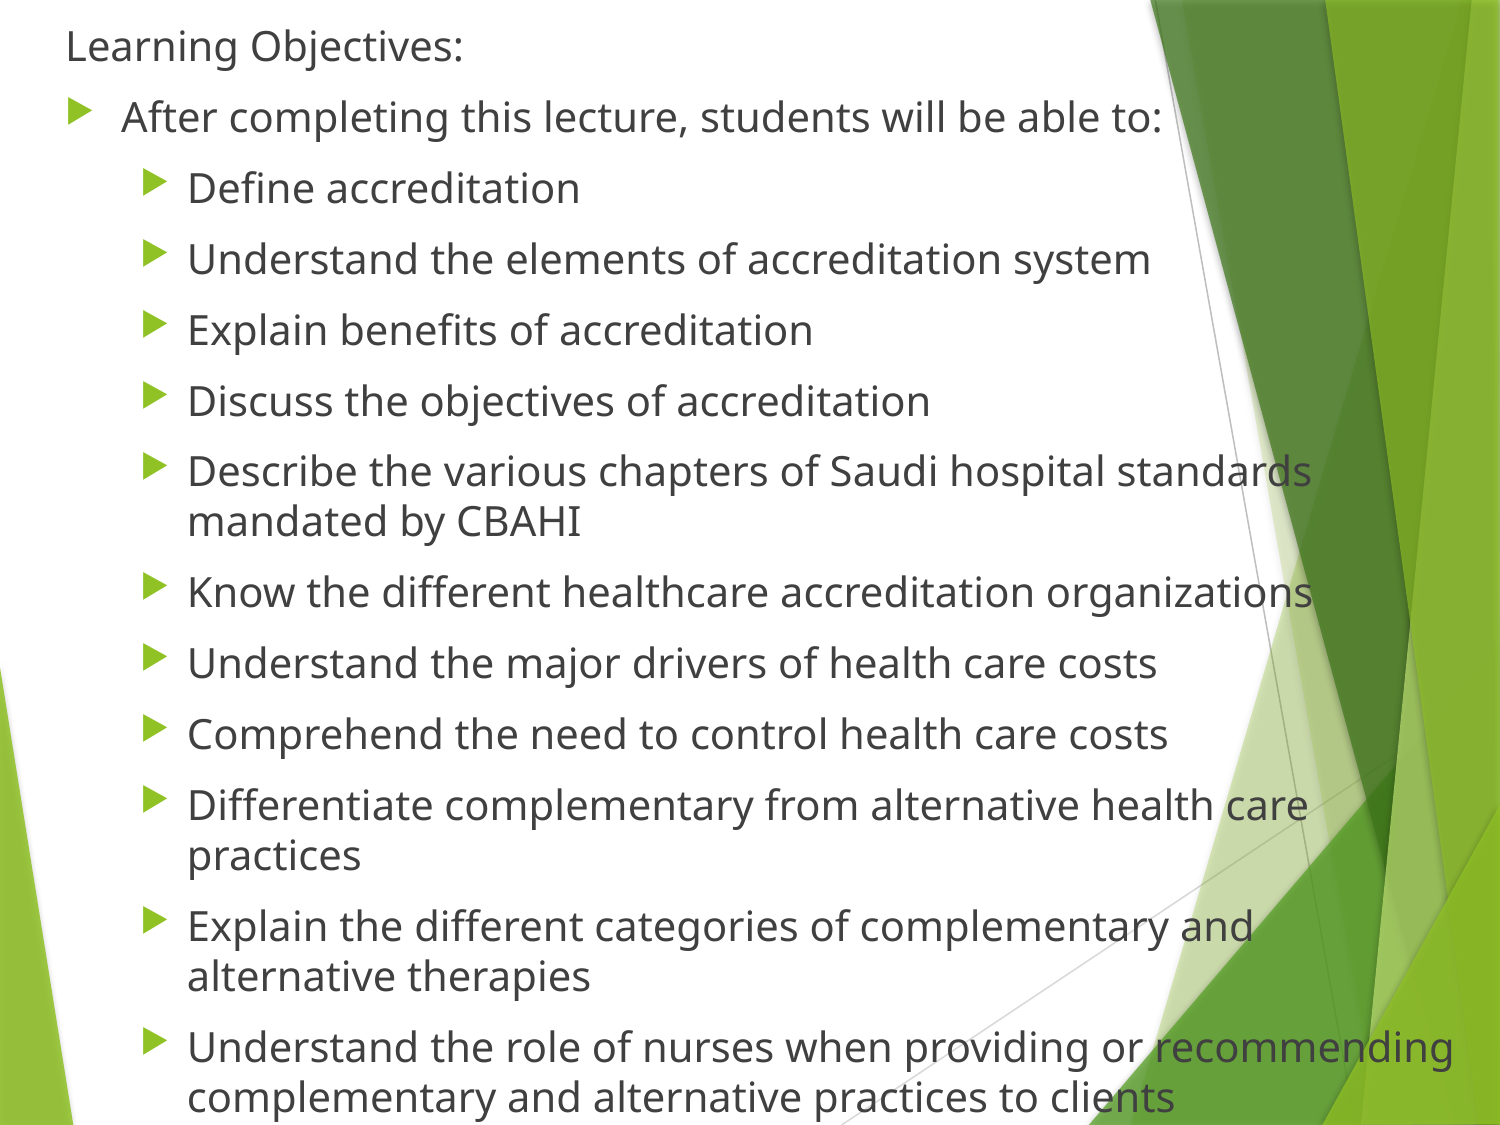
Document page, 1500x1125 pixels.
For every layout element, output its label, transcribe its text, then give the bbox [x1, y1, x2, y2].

list Learning Objectives: After completing this lecture, students will be able to: Define accreditation Understand the elements of accreditation system Explain benefits of accreditation Discuss the objectives of accreditation Describe the various chapters of Saudi hospital standards mandated by CBAHI Know the different healthcare accreditation organizations Understand the major drivers of health care costs Comprehend the need to control health care costs Differentiate complementary from alternative health care practices Explain the different categories of complementary and alternative therapies Understand the role of nurses when providing or recommending complementary and alternative practices to clients [50, 12, 1475, 1063]
